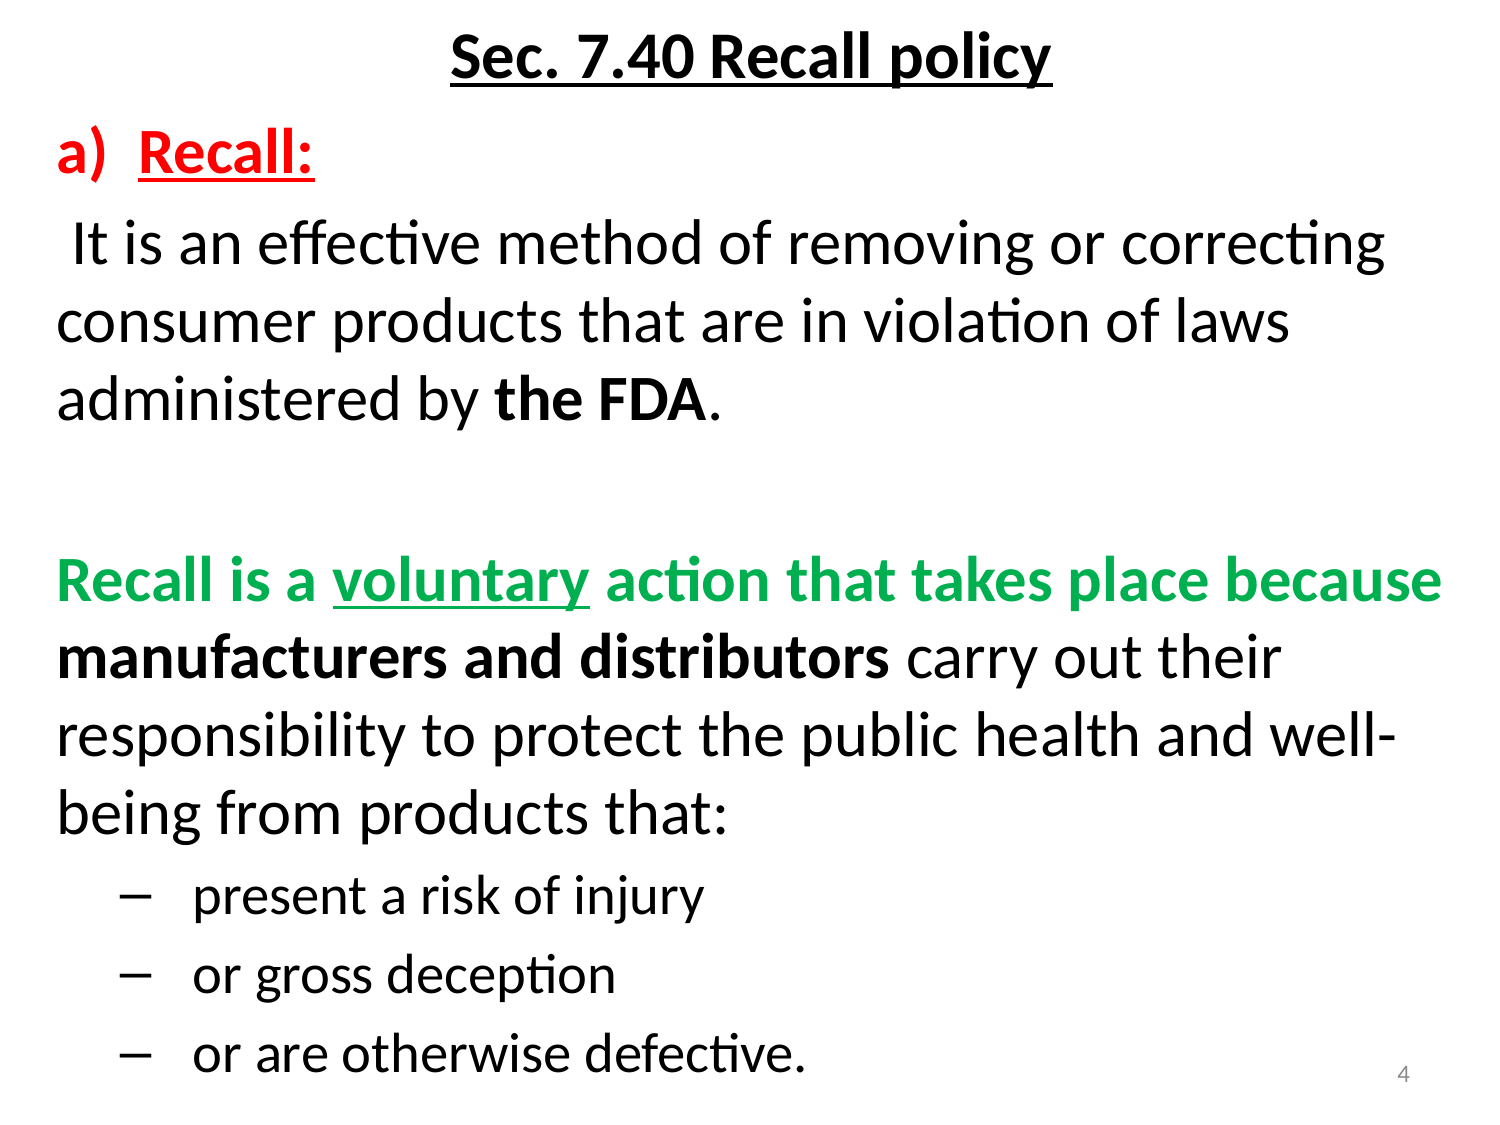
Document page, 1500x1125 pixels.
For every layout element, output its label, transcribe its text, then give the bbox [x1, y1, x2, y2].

list Recall: It is an effective method of removing or correcting consumer products that are in violation of laws administered by the FDA. Recall is a voluntary action that takes place because manufacturers and distributors carry out their responsibility to protect the public health and well-being from products that: present a risk of injury or gross deception or are otherwise defective. [41, 101, 1471, 1094]
slide_number 4 [1074, 1042, 1425, 1103]
title Sec. 7.40 Recall policy [76, 0, 1427, 101]
